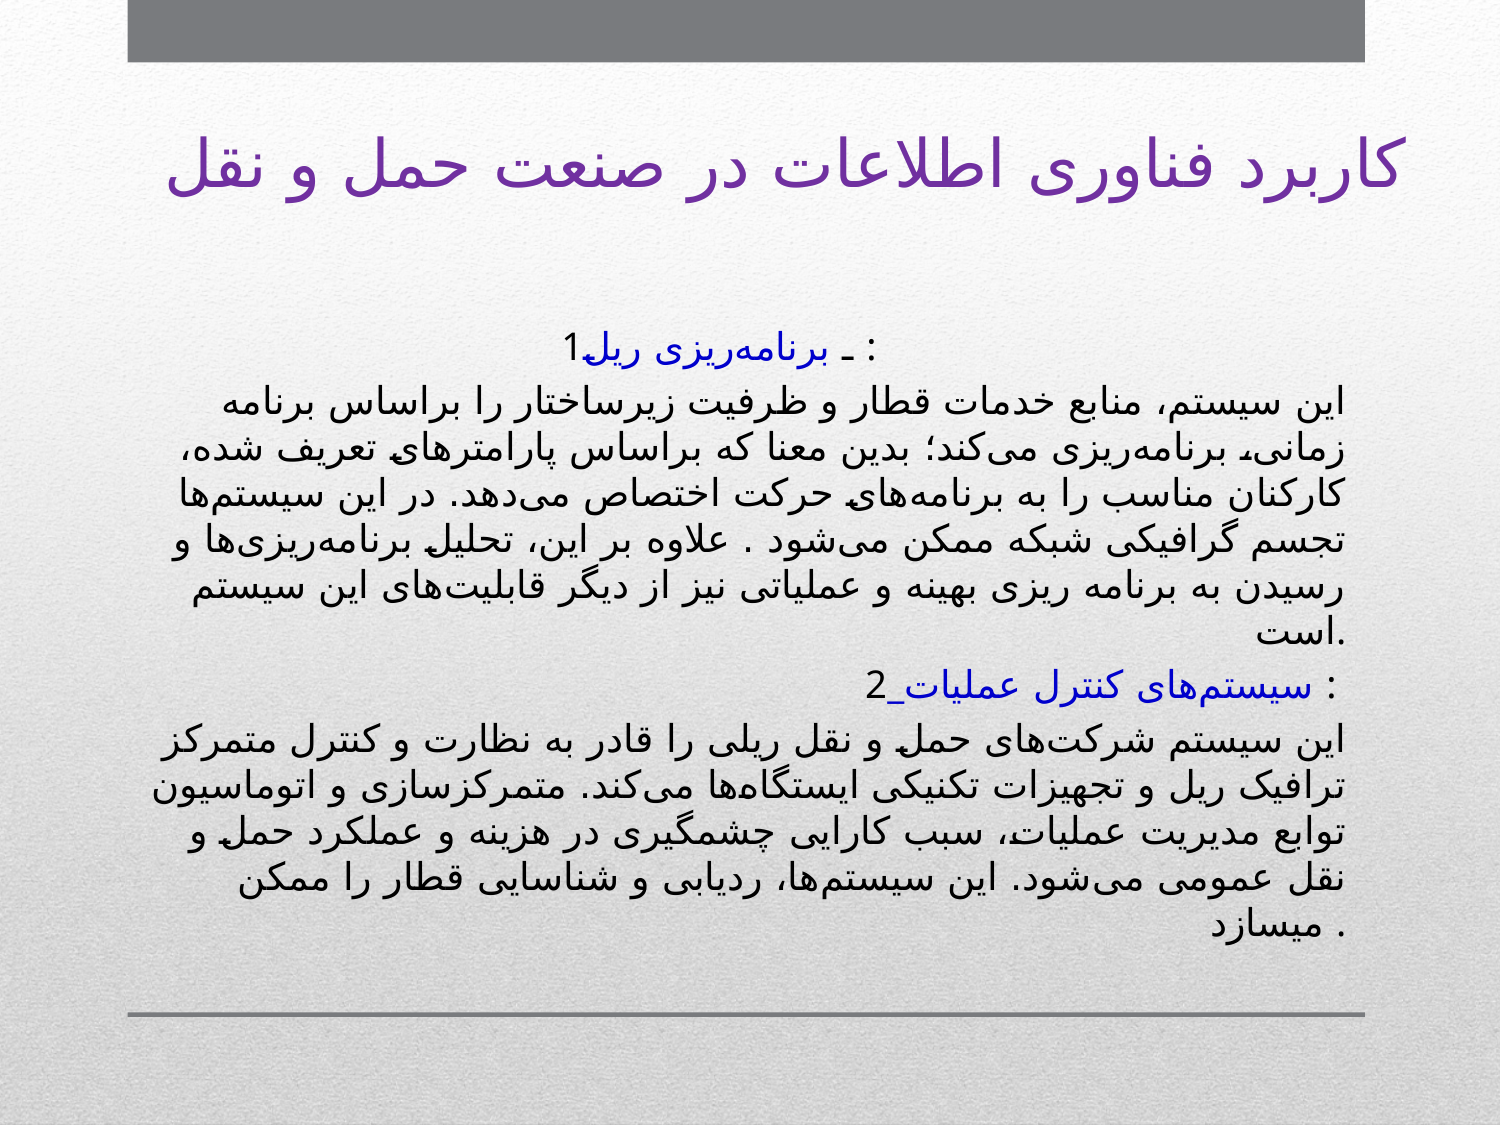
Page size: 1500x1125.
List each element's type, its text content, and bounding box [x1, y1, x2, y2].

text_box کاربرد فناوری اطلاعات در صنعت حمل و نقل [149, 113, 1423, 209]
list 1ـ برنامه‌ریزی ریل : این سیستم، منابع خدمات قطار و ظرفیت زیرساختار را براساس برنامه زمانی، برنامه‌ریزی می‌کند؛ بدین معنا که براساس پارامترهای تعریف شده، کارکنان مناسب را به برنامه‌های حرکت اختصاص می‌دهد. در این سیستم‌ها تجسم گرافیکی شبکه ممکن می‌شود . علاوه بر این، تحلیل برنامه‌ریزی‌ها و رسیدن به برنامه ریزی بهینه و عملیاتی نیز از دیگر قابلیت‌های این سیستم است. 2_سیستم‌های کنترل عملیات : این سیستم شرکت‌های حمل و نقل ریلی را قادر به نظارت و کنترل متمرکز ترافیک ریل و تجهیزات تکنیکی ایستگاه‌ها می‌کند. متمرکزسازی و اتوماسیون توابع مدیریت عملیات، سبب کارایی چشمگیری در هزینه و عملکرد حمل و نقل عمومی می‌شود. این سیستم‌ها، ردیابی و شناسایی قطار را ممکن میسازد . [123, 314, 1362, 952]
